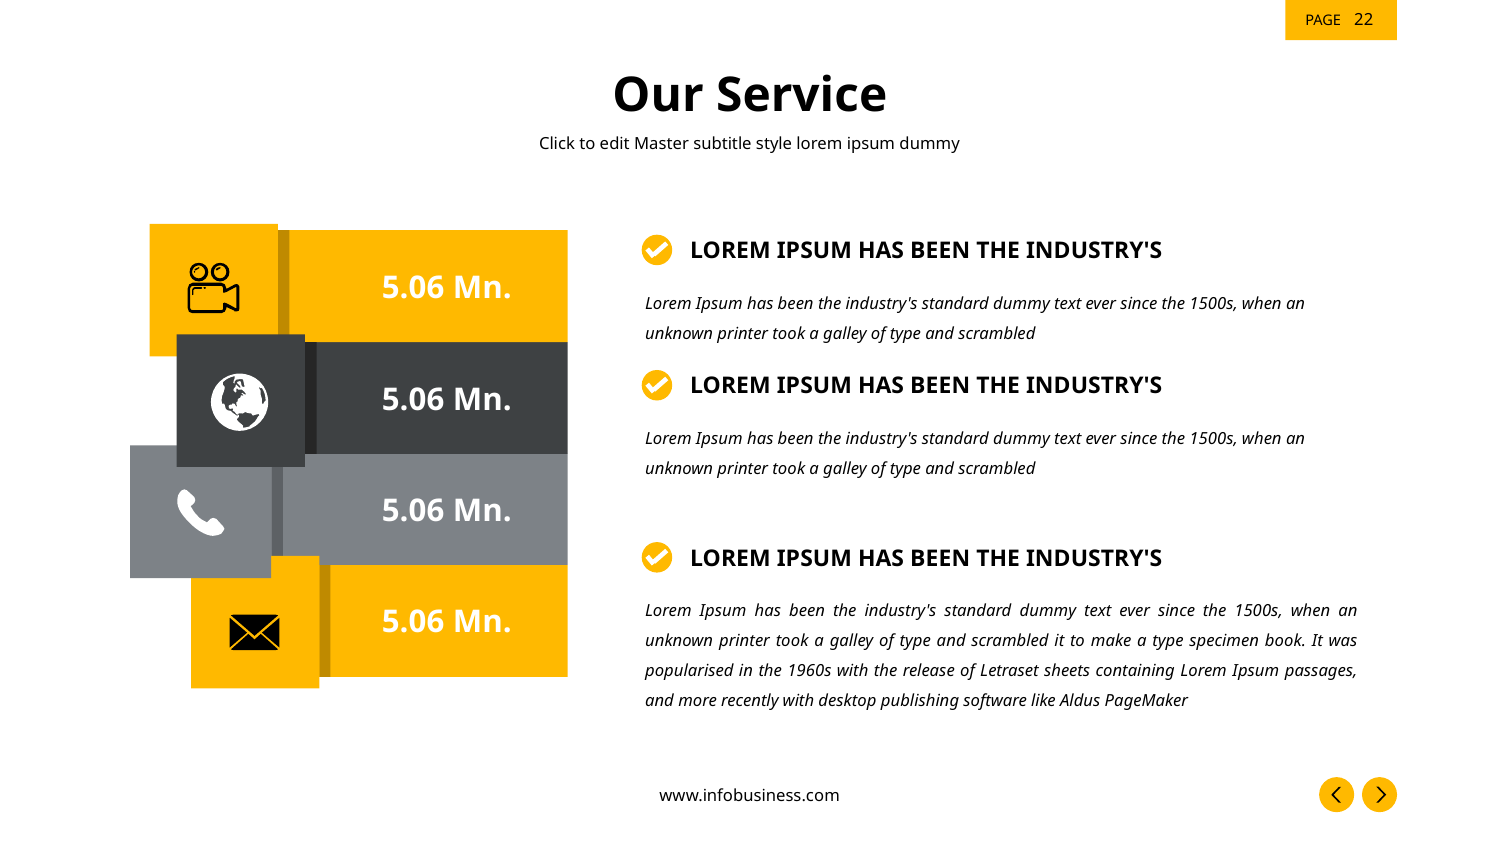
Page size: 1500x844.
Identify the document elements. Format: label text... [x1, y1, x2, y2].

text_box [278, 230, 290, 334]
text_box [210, 373, 269, 431]
text_box 5.06 Mn. [359, 261, 524, 311]
text_box [191, 555, 320, 689]
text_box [633, 229, 1371, 336]
slide_number ‹#› [1342, 8, 1401, 32]
text_box [149, 223, 278, 357]
text_box [229, 614, 280, 651]
text_box [177, 489, 225, 536]
text_box [272, 467, 283, 555]
text_box [317, 343, 568, 454]
text_box [305, 342, 317, 454]
text_box 5.06 Mn. [359, 373, 524, 423]
text_box 5.06 Mn. [359, 484, 524, 534]
title Our Service [103, 58, 1397, 134]
text_box [187, 262, 240, 314]
text_box [320, 565, 331, 677]
text_box [176, 334, 305, 467]
text_box [283, 454, 568, 565]
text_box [633, 365, 1371, 472]
footer www.infobusiness.com [633, 772, 866, 818]
text_box [331, 565, 568, 677]
text_box [290, 230, 568, 343]
text_box 5.06 Mn. [359, 596, 524, 646]
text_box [633, 537, 1371, 689]
subtitle Click to edit Master subtitle style lorem ipsum dummy [103, 134, 1397, 153]
text_box [130, 445, 272, 579]
